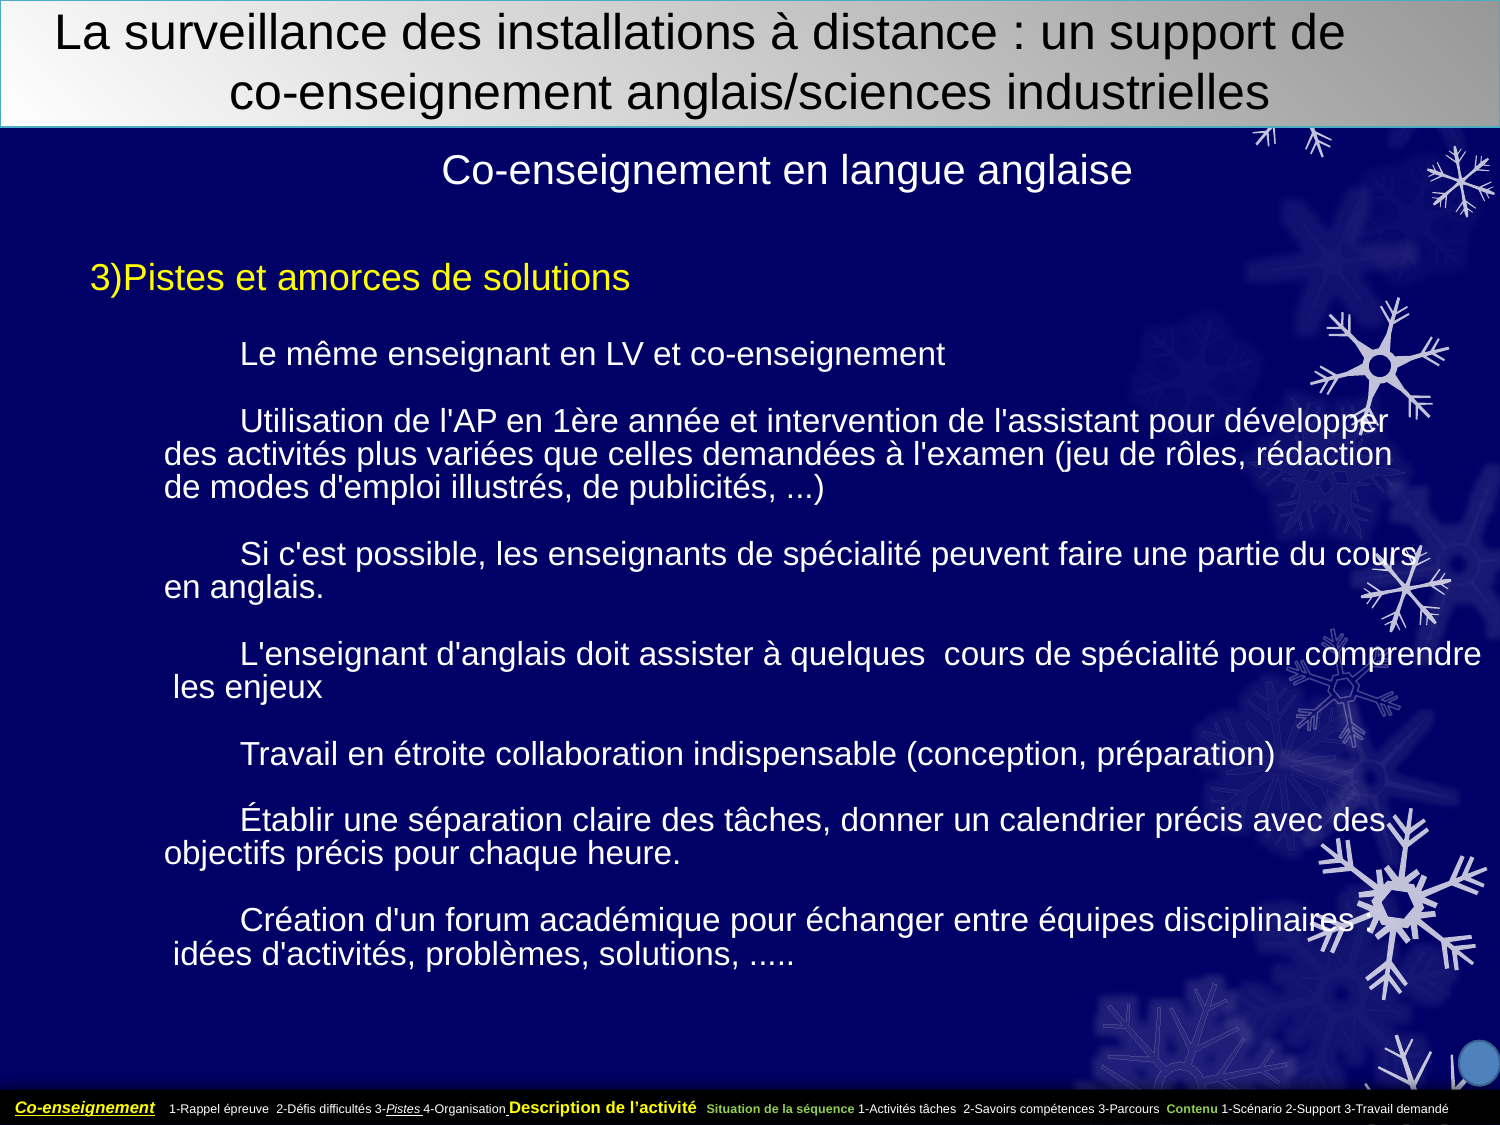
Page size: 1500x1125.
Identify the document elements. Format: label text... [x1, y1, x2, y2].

title La surveillance des installations à distance : un support de co-enseignement anglais/sciences industrielles [0, 0, 1500, 128]
text_box [1457, 1039, 1500, 1087]
text_box Co-enseignement en langue anglaise 3)Pistes et amorces de solutions Le même enseignant en LV et co-enseignement Utilisation de l'AP en 1ère année et intervention de l'assistant pour développer des activités plus variées que celles demandées à l'examen (jeu de rôles, rédaction de modes d'emploi illustrés, de publicités, ...) Si c'est possible, les enseignants de spécialité peuvent faire une partie du cours en anglais. L'enseignant d'anglais doit assister à quelques cours de spécialité pour comprendre les enjeux Travail en étroite collaboration indispensable (conception, préparation) Établir une séparation claire des tâches, donner un calendrier précis avec des objectifs précis pour chaque heure. Création d'un forum académique pour échanger entre équipes disciplinaires : idées d'activités, problèmes, solutions, ..... [0, 135, 1500, 1024]
text_box Co-enseignement 1-Rappel épreuve 2-Défis difficultés 3-Pistes 4-Organisation Description de l’activité Situation de la séquence 1-Activités tâches 2-Savoirs compétences 3-Parcours Contenu 1-Scénario 2-Support 3-Travail demandé [0, 1089, 1500, 1125]
